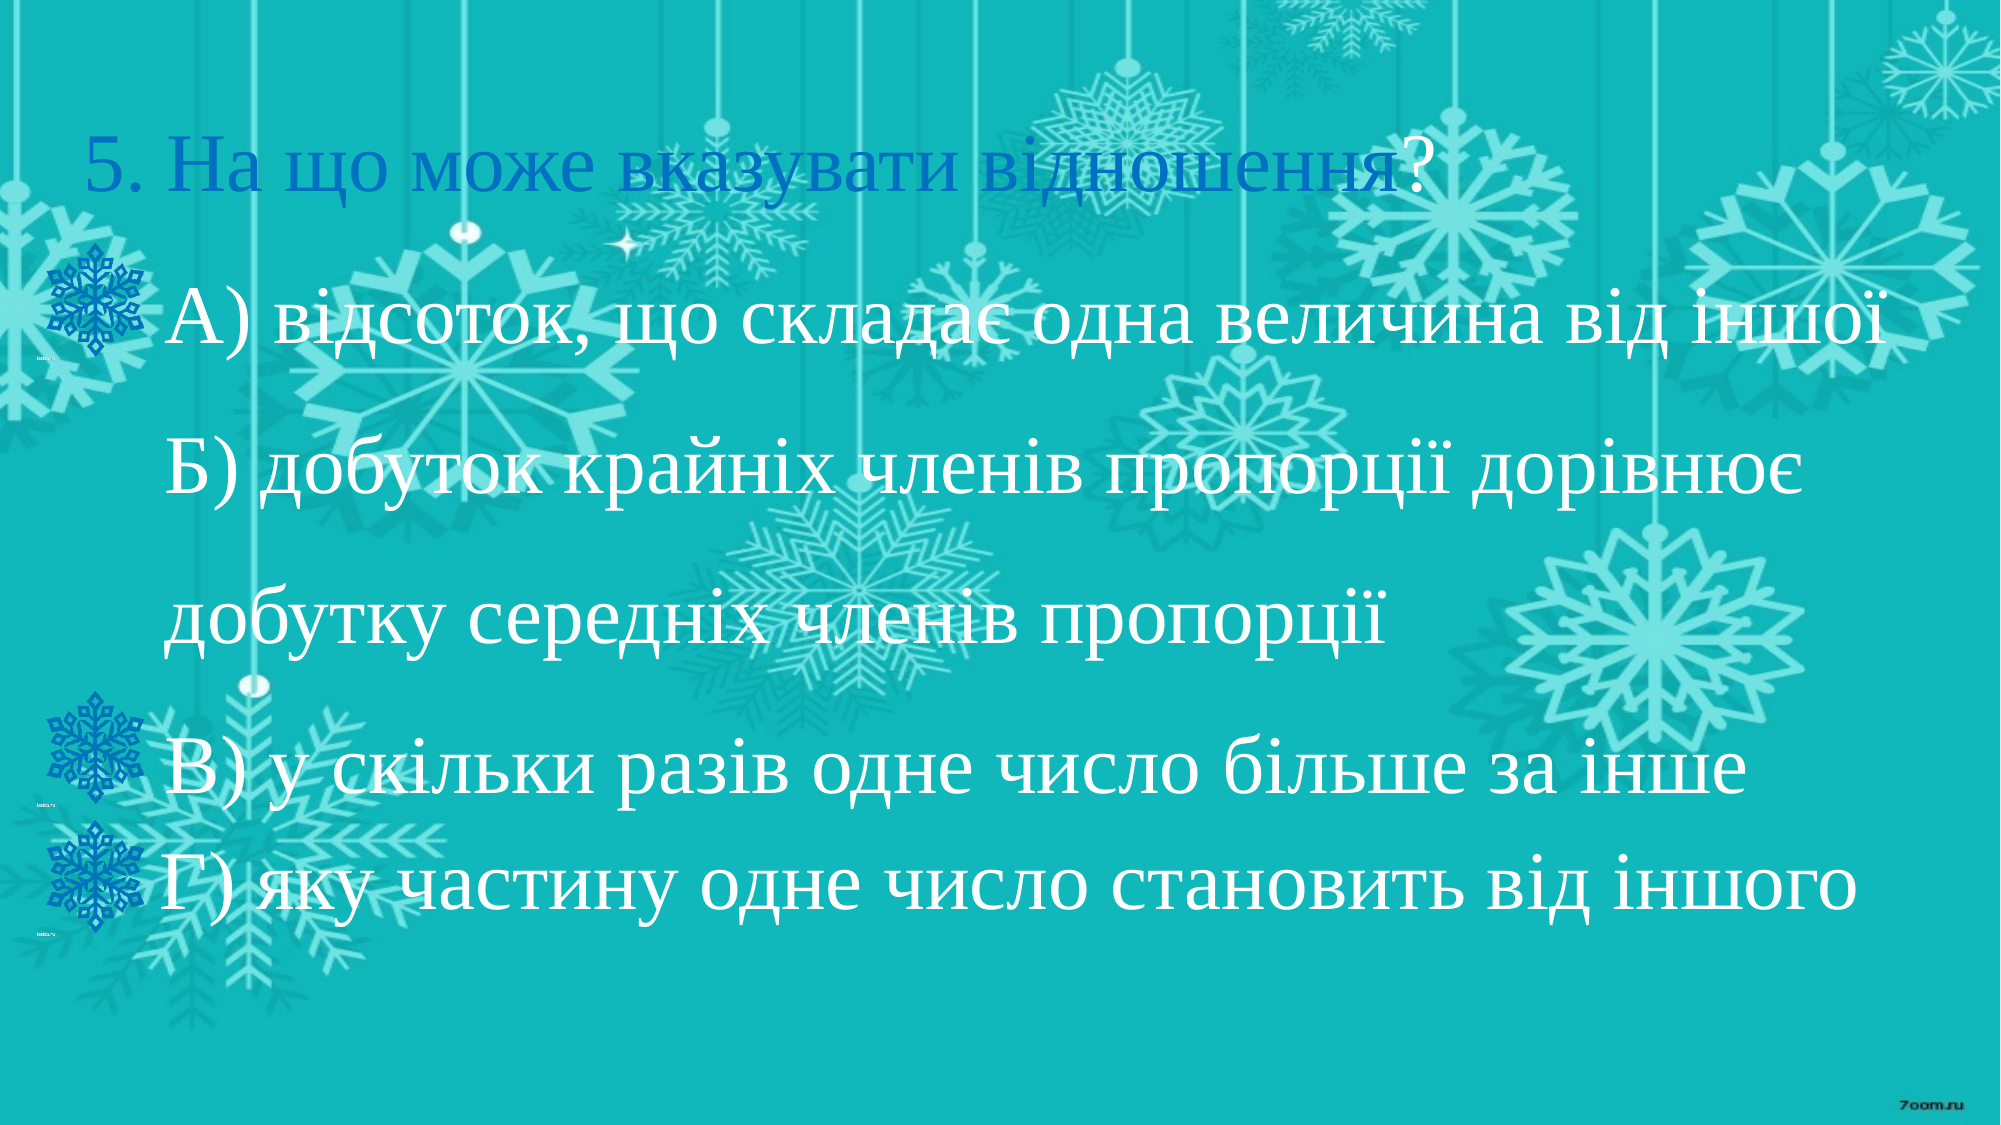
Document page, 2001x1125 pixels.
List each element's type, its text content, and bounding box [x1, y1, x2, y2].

picture [32, 685, 158, 810]
picture [32, 237, 158, 363]
text_box 5. На що може вказувати відношення? А) відсоток, що складає одна величина від іншої Б) добуток крайніх членів пропорції дорівнює добутку середніх членів пропорції В) у скільки разів одне число більше за інше Г) яку частину одне число становить від іншого [0, 37, 1977, 934]
picture [0, 0, 2001, 1125]
